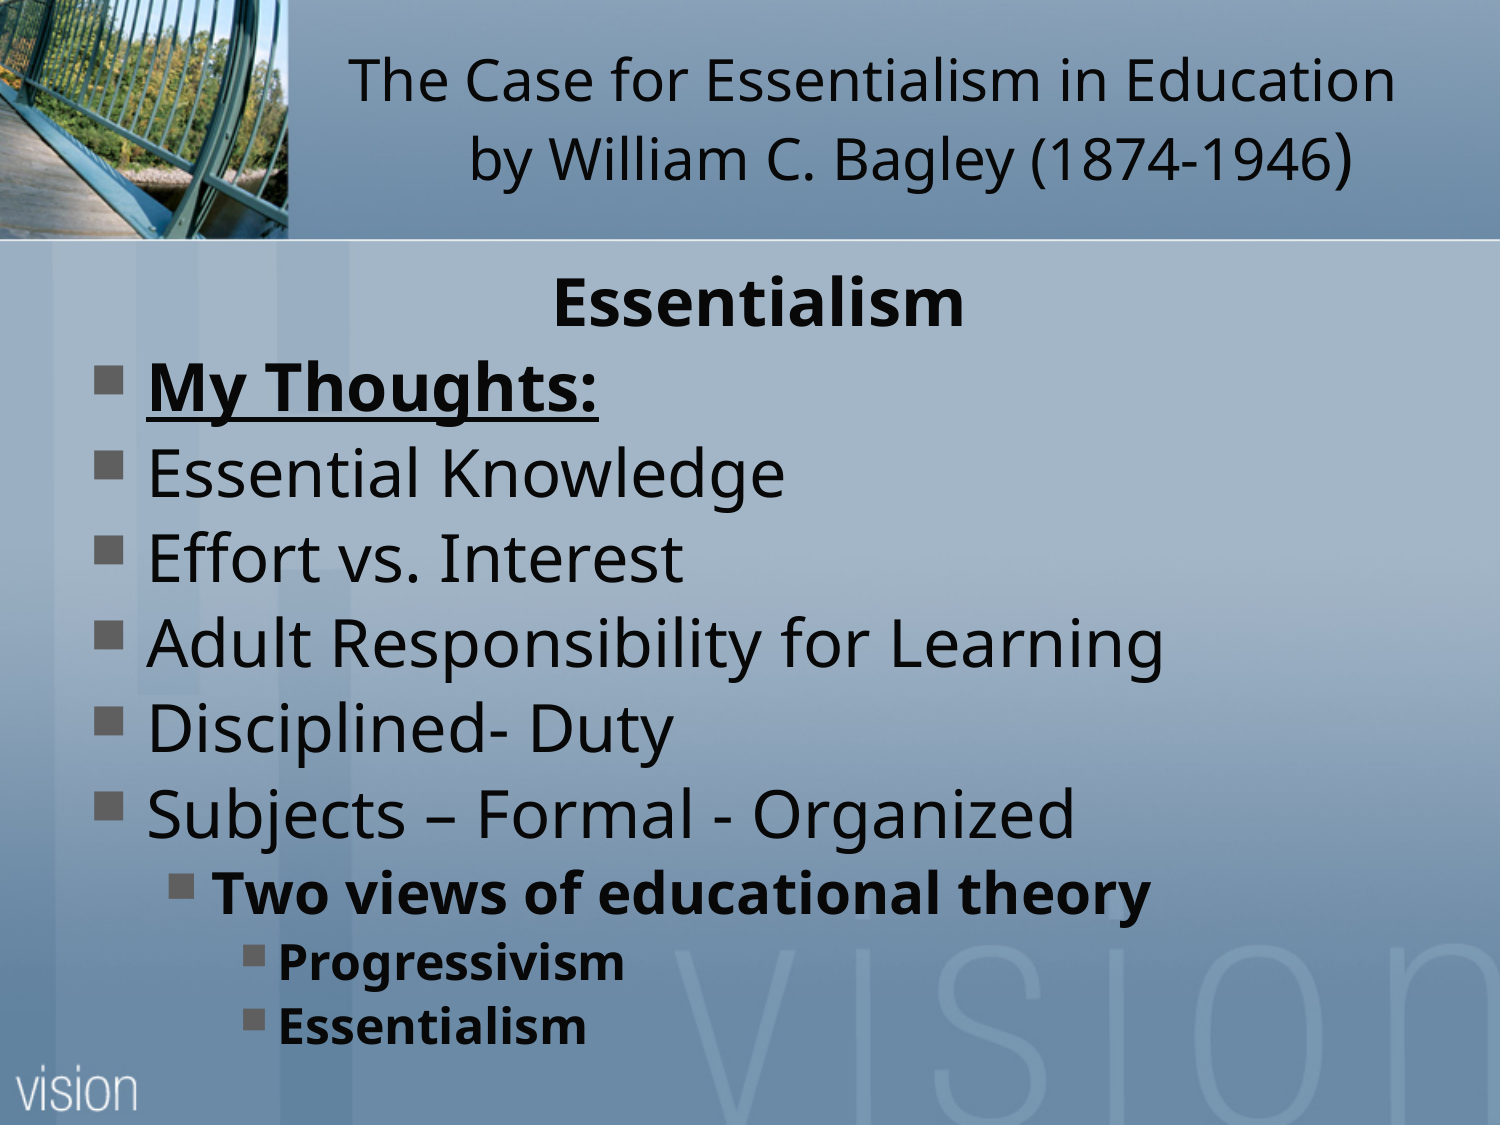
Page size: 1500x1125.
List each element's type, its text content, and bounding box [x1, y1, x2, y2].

picture [0, 0, 1500, 1125]
list Essentialism My Thoughts: Essential Knowledge Effort vs. Interest Adult Responsibility for Learning Disciplined- Duty Subjects – Formal - Organized Two views of educational theory Progressivism Essentialism [74, 261, 1462, 1095]
title The Case for Essentialism in Education by William C. Bagley (1874-1946) [299, 30, 1462, 207]
